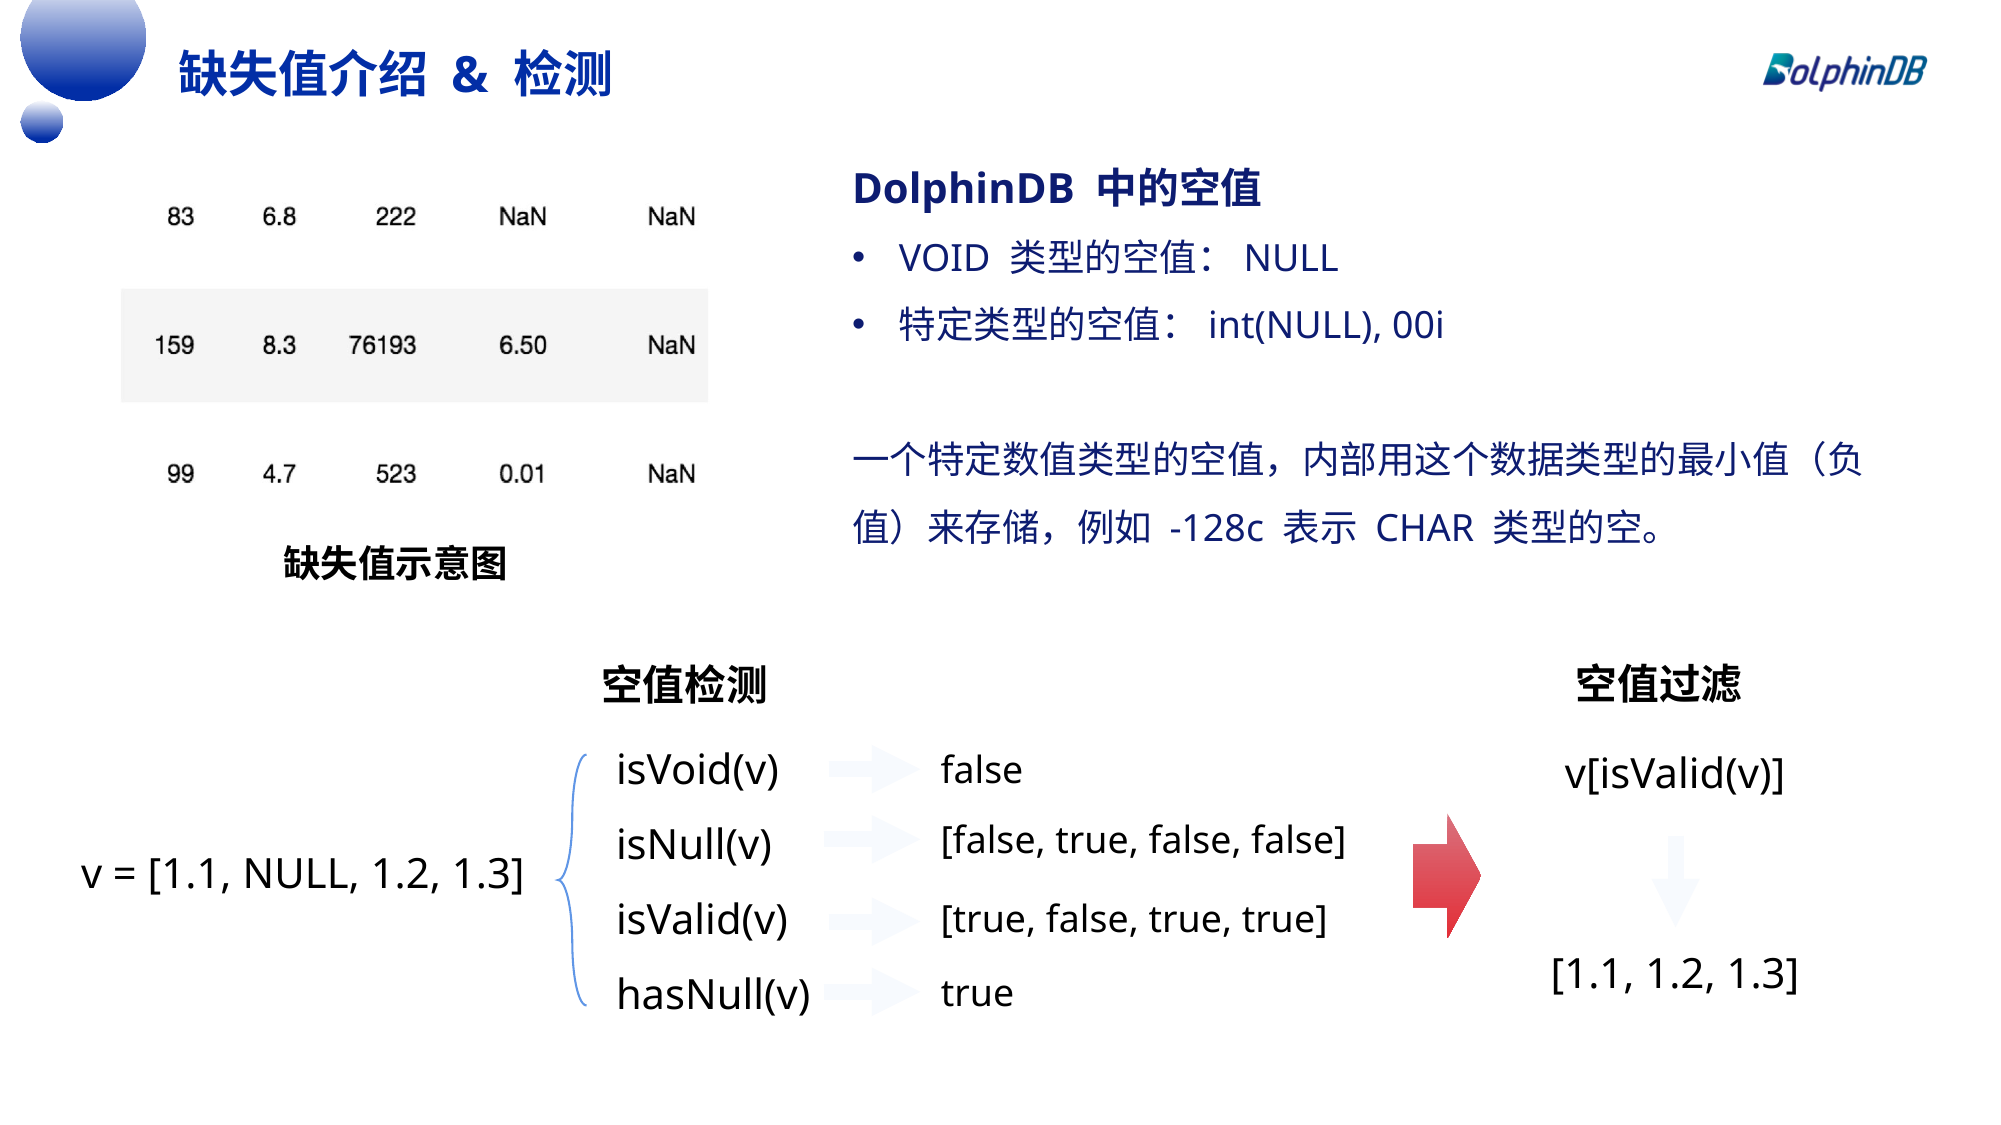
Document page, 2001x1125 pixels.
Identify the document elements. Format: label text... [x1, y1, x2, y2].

text_box 缺失值介绍 & 检测 [163, 35, 1245, 110]
text_box [true, false, true, true] [925, 887, 1531, 948]
text_box [19, 0, 147, 102]
text_box false [925, 738, 1593, 799]
text_box [false, true, false, false] [925, 808, 1531, 869]
text_box v[isValid(v)] [1.1, 1.2, 1.3] [1531, 739, 1819, 1006]
text_box v = [1.1, NULL, 1.2, 1.3] [66, 739, 601, 905]
text_box isVoid(v) isNull(v) isValid(v) hasNull(v) [601, 710, 1602, 1025]
text_box 空值检测 [586, 651, 798, 716]
text_box true [926, 961, 1593, 1021]
text_box [19, 99, 64, 144]
picture [1755, 47, 1929, 93]
text_box [1412, 812, 1483, 939]
picture [110, 163, 718, 517]
text_box 空值过滤 [1560, 650, 1772, 716]
text_box [554, 753, 587, 1007]
text_box DolphinDB 中的空值 VOID 类型的空值：NULL 特定类型的空值：int(NULL), 00i 一个特定数值类型的空值，内部用这个数据类型的最小值（负值）来存储，例如 -128c 表示 CHAR 类型的空。 [837, 128, 1929, 557]
text_box 缺失值示意图 [261, 532, 530, 593]
